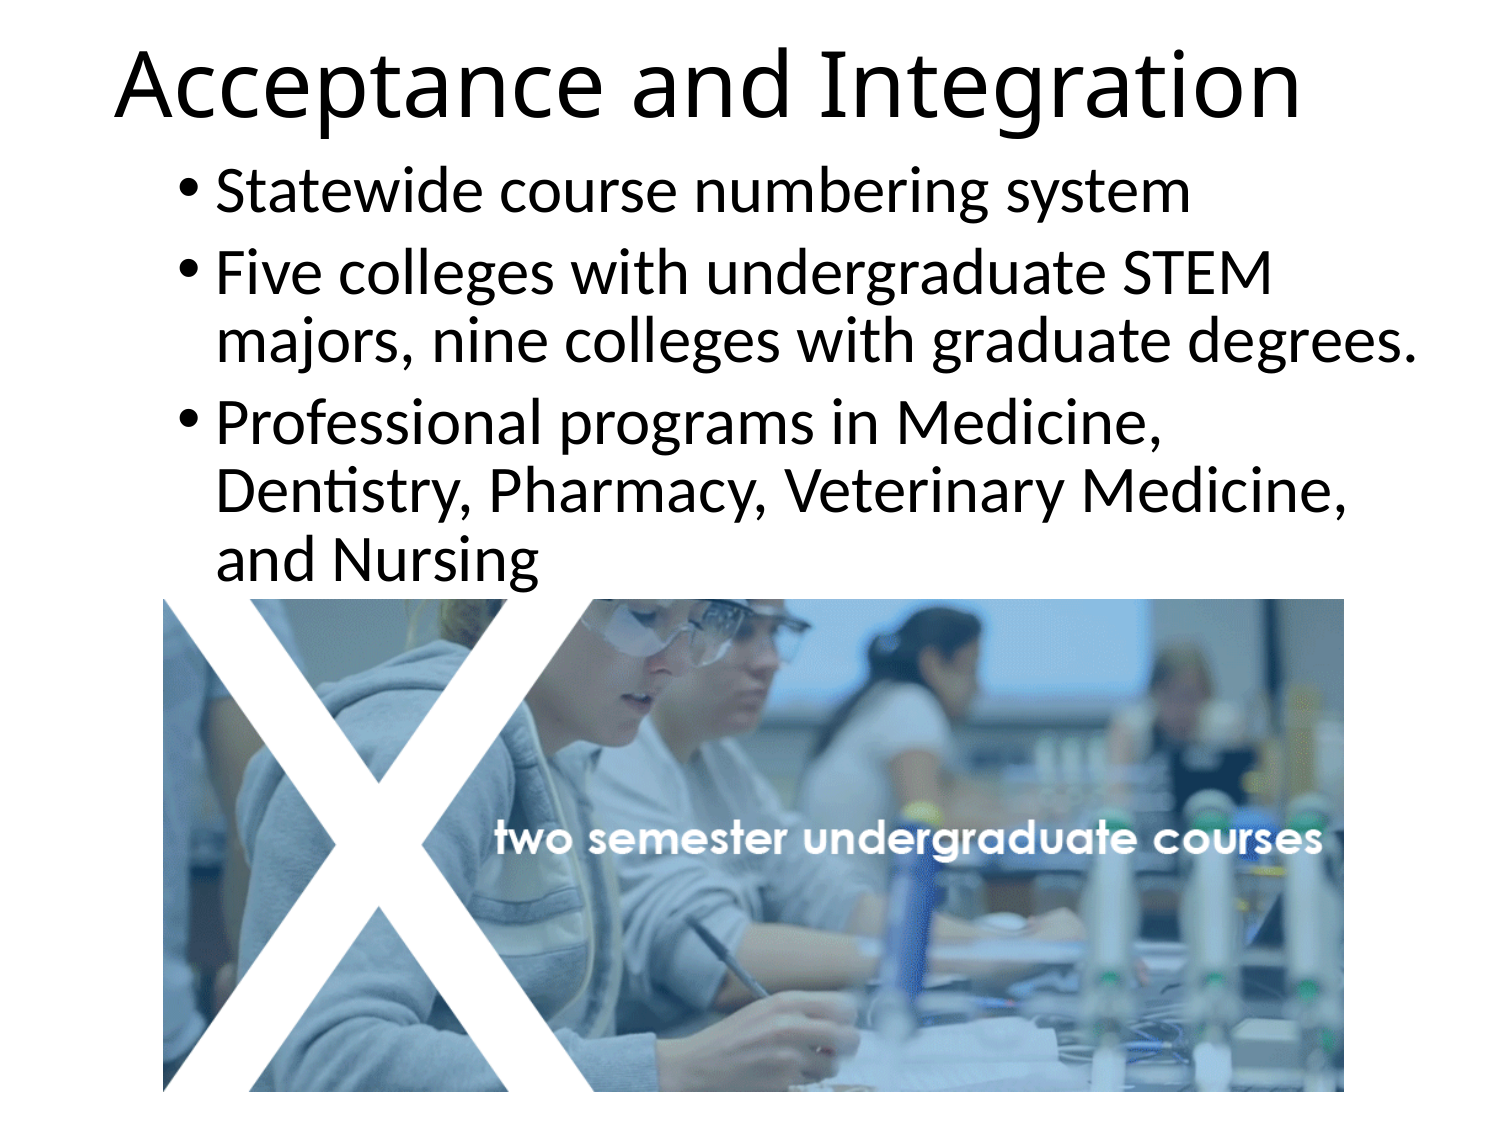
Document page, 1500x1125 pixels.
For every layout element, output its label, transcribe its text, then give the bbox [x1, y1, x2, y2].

picture [163, 599, 1344, 1092]
title Acceptance and Integration [99, 37, 1332, 138]
list Statewide course numbering system Five colleges with undergraduate STEM majors, nine colleges with graduate degrees. Professional programs in Medicine, Dentistry, Pharmacy, Veterinary Medicine, and Nursing [162, 149, 1438, 588]
